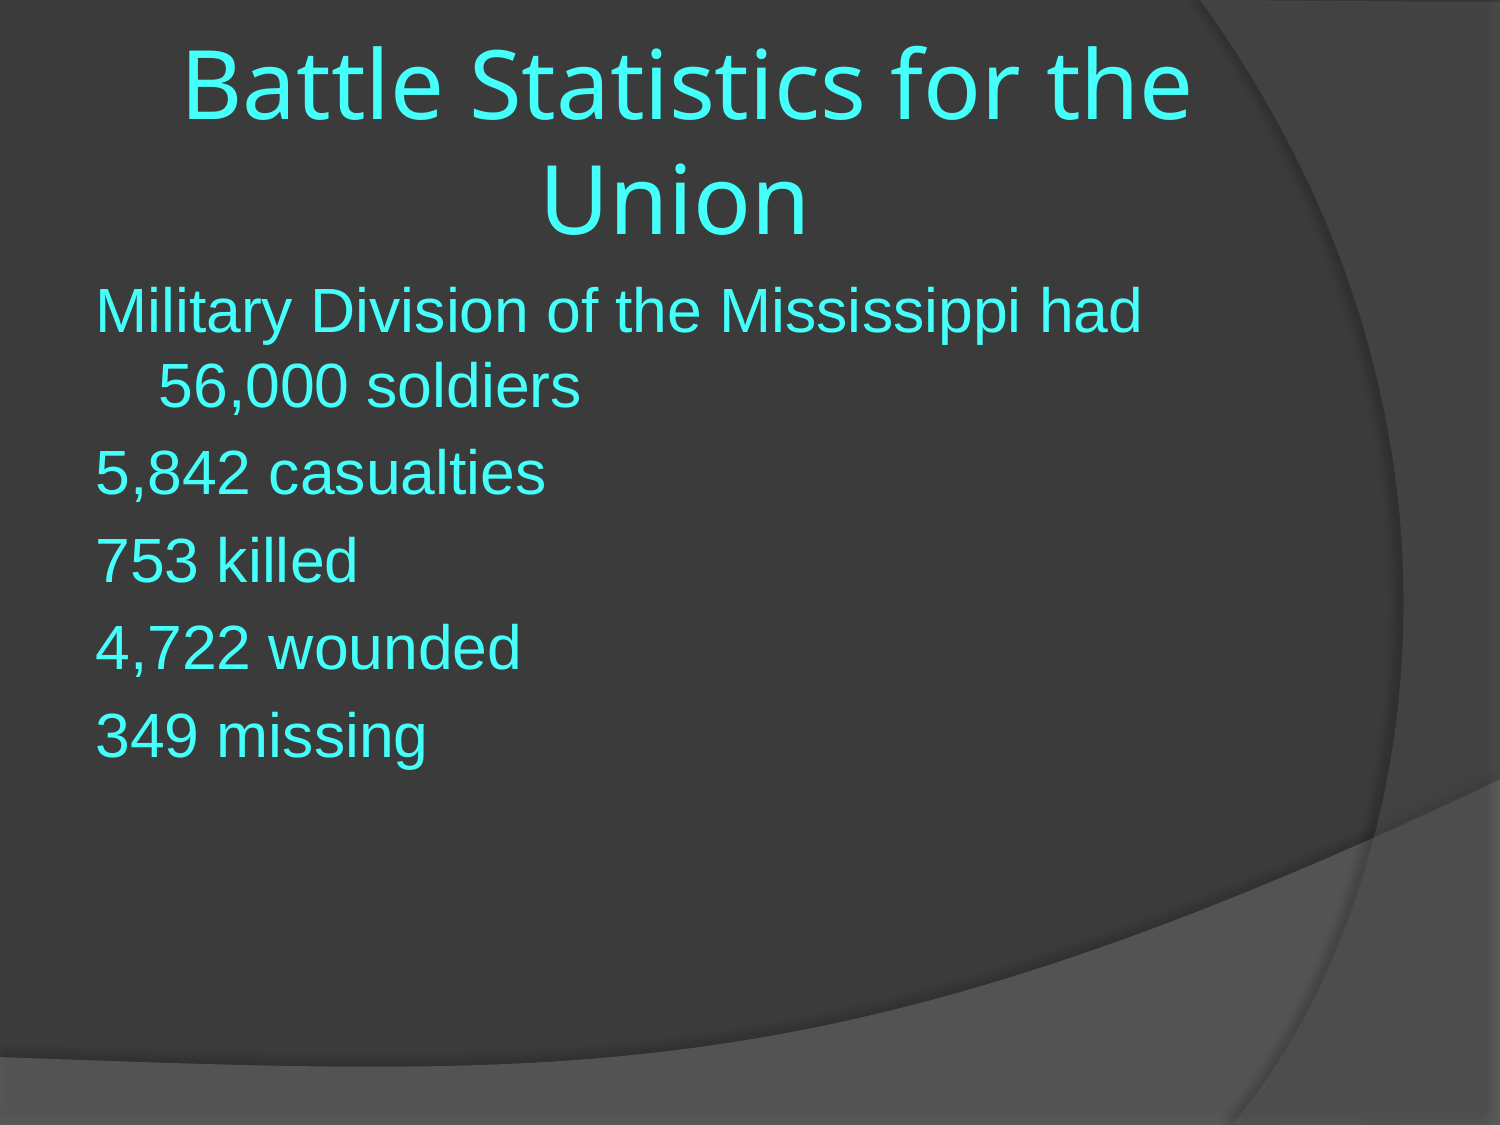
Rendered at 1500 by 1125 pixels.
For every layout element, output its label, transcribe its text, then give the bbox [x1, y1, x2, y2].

title Battle Statistics for the Union [75, 45, 1300, 233]
list Military Division of the Mississippi had 56,000 soldiers 5,842 casualties 753 killed 4,722 wounded 349 missing [75, 262, 1300, 1005]
